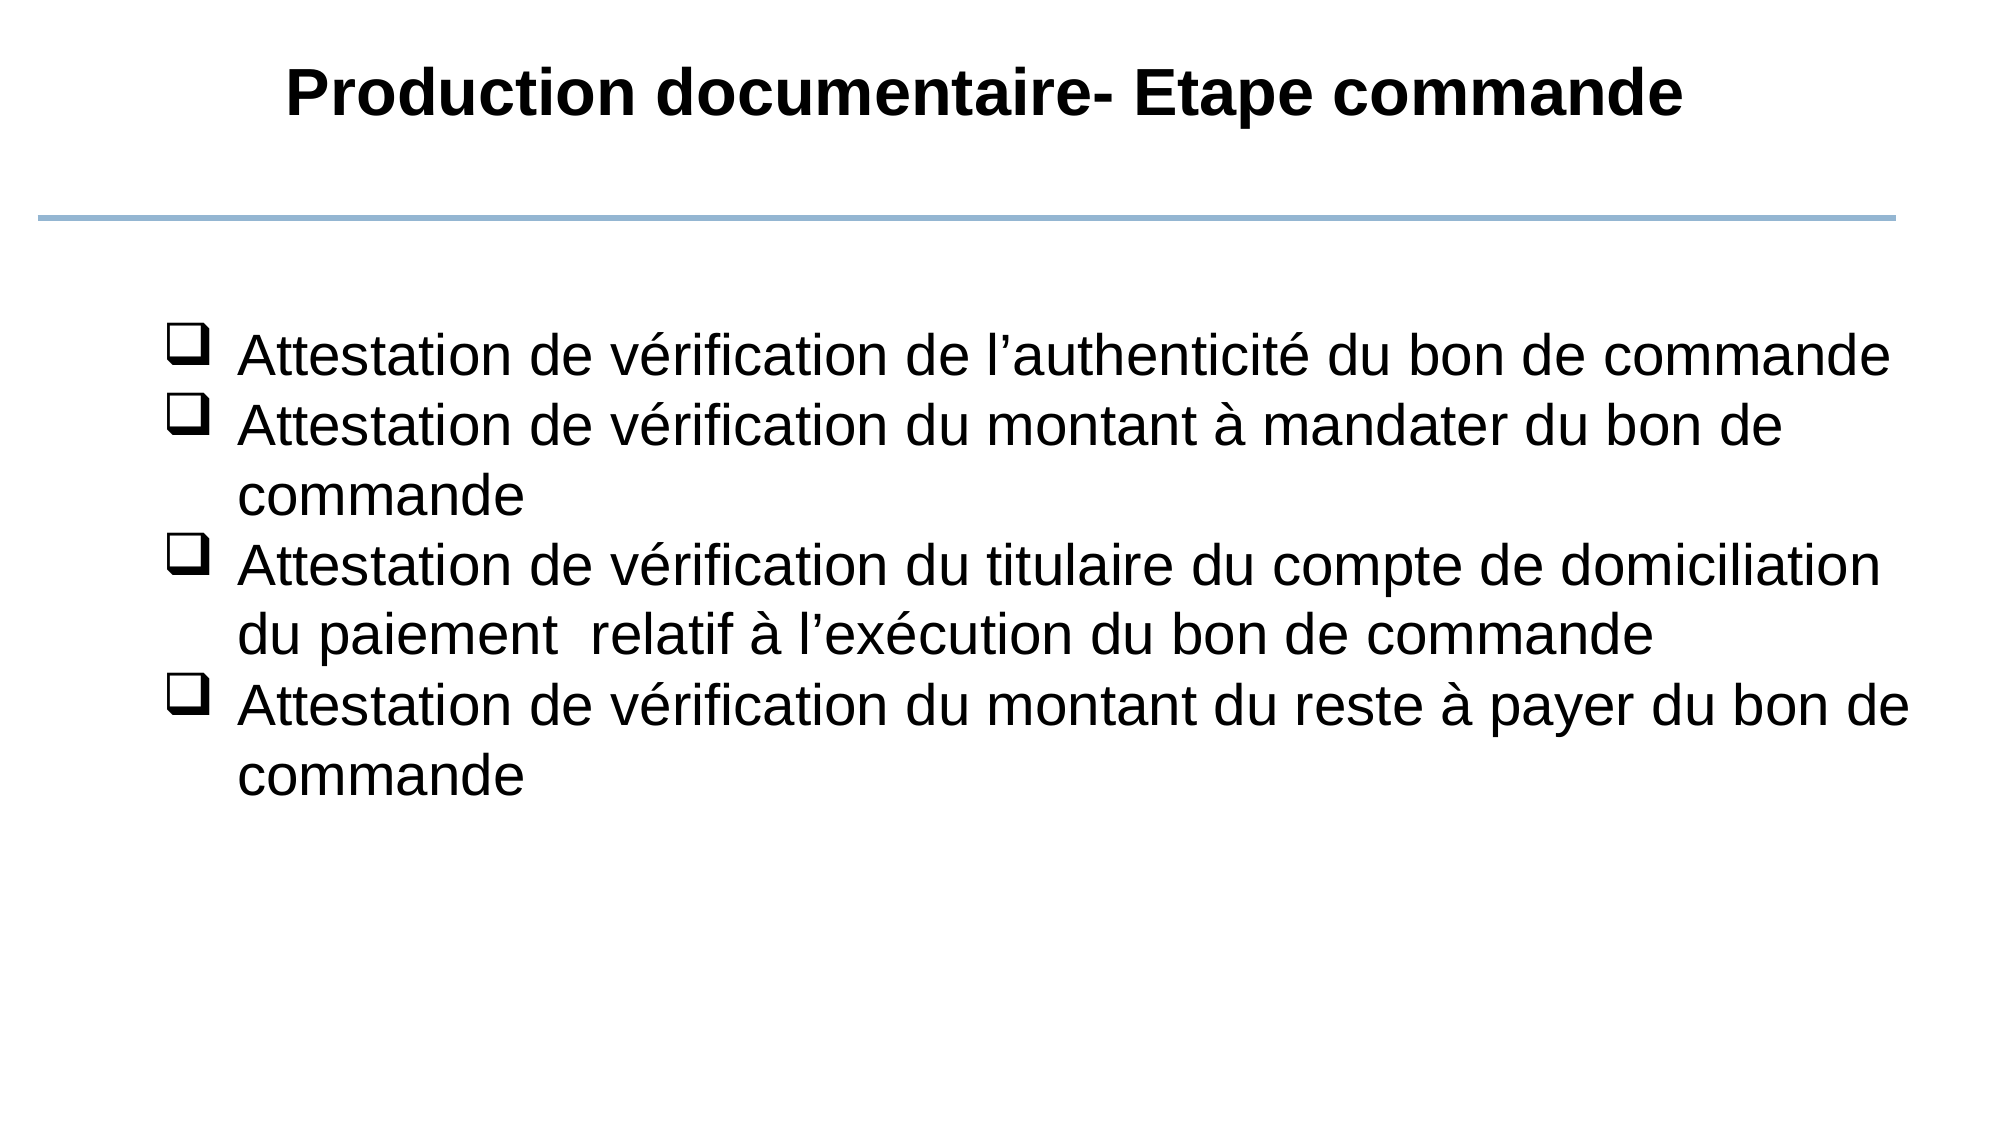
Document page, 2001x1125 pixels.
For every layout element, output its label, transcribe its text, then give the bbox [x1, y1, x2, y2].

text_box Production documentaire- Etape commande [262, 41, 1709, 136]
text_box Attestation de vérification de l’authenticité du bon de commande Attestation de vérification du montant à mandater du bon de commande Attestation de vérification du titulaire du compte de domiciliation du paiement relatif à l’exécution du bon de commande Attestation de vérification du montant du reste à payer du bon de commande [147, 239, 1931, 815]
